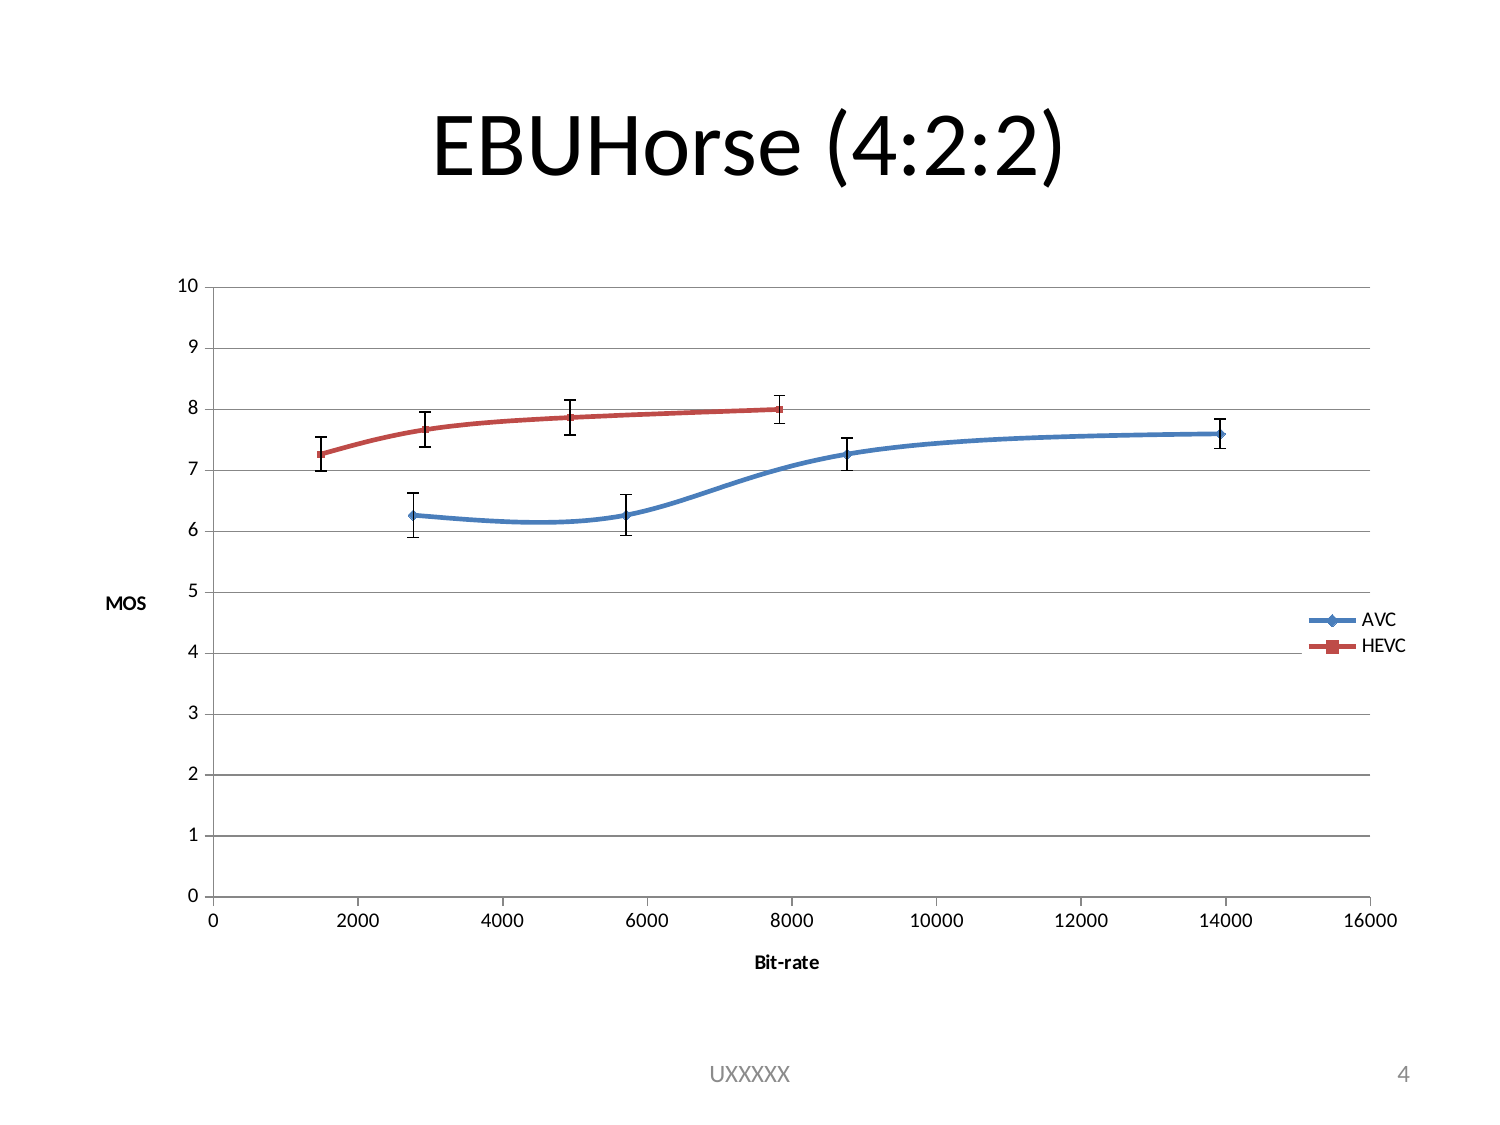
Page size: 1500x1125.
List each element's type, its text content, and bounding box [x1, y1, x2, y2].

footer UXXXXX [512, 1042, 988, 1103]
chart [74, 262, 1426, 1006]
slide_number 4 [1074, 1042, 1425, 1103]
title EBUHorse (4:2:2) [75, 45, 1425, 233]
